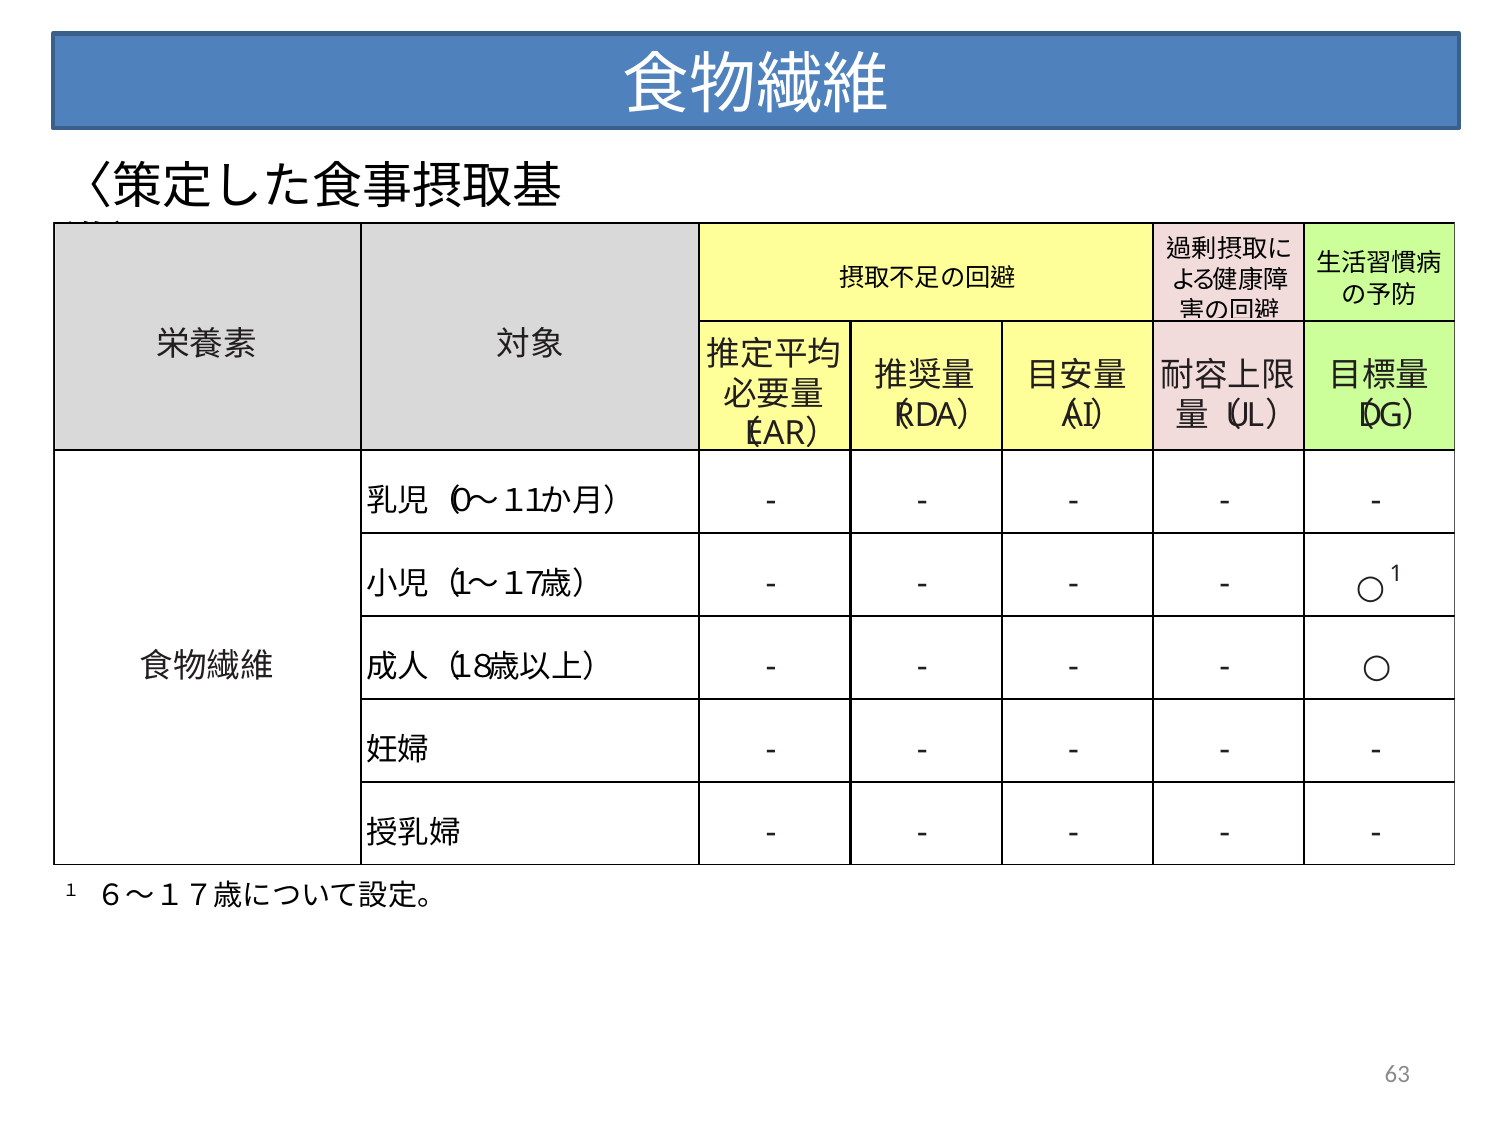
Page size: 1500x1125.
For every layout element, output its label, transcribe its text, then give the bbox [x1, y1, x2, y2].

picture [53, 222, 1459, 869]
text_box 〈策定した食事摂取基準〉 [47, 146, 651, 282]
slide_number 63 [1074, 1042, 1425, 1103]
text_box １ ６～１７歳について設定。 [47, 868, 1476, 919]
text_box 食物繊維 [51, 31, 1461, 130]
